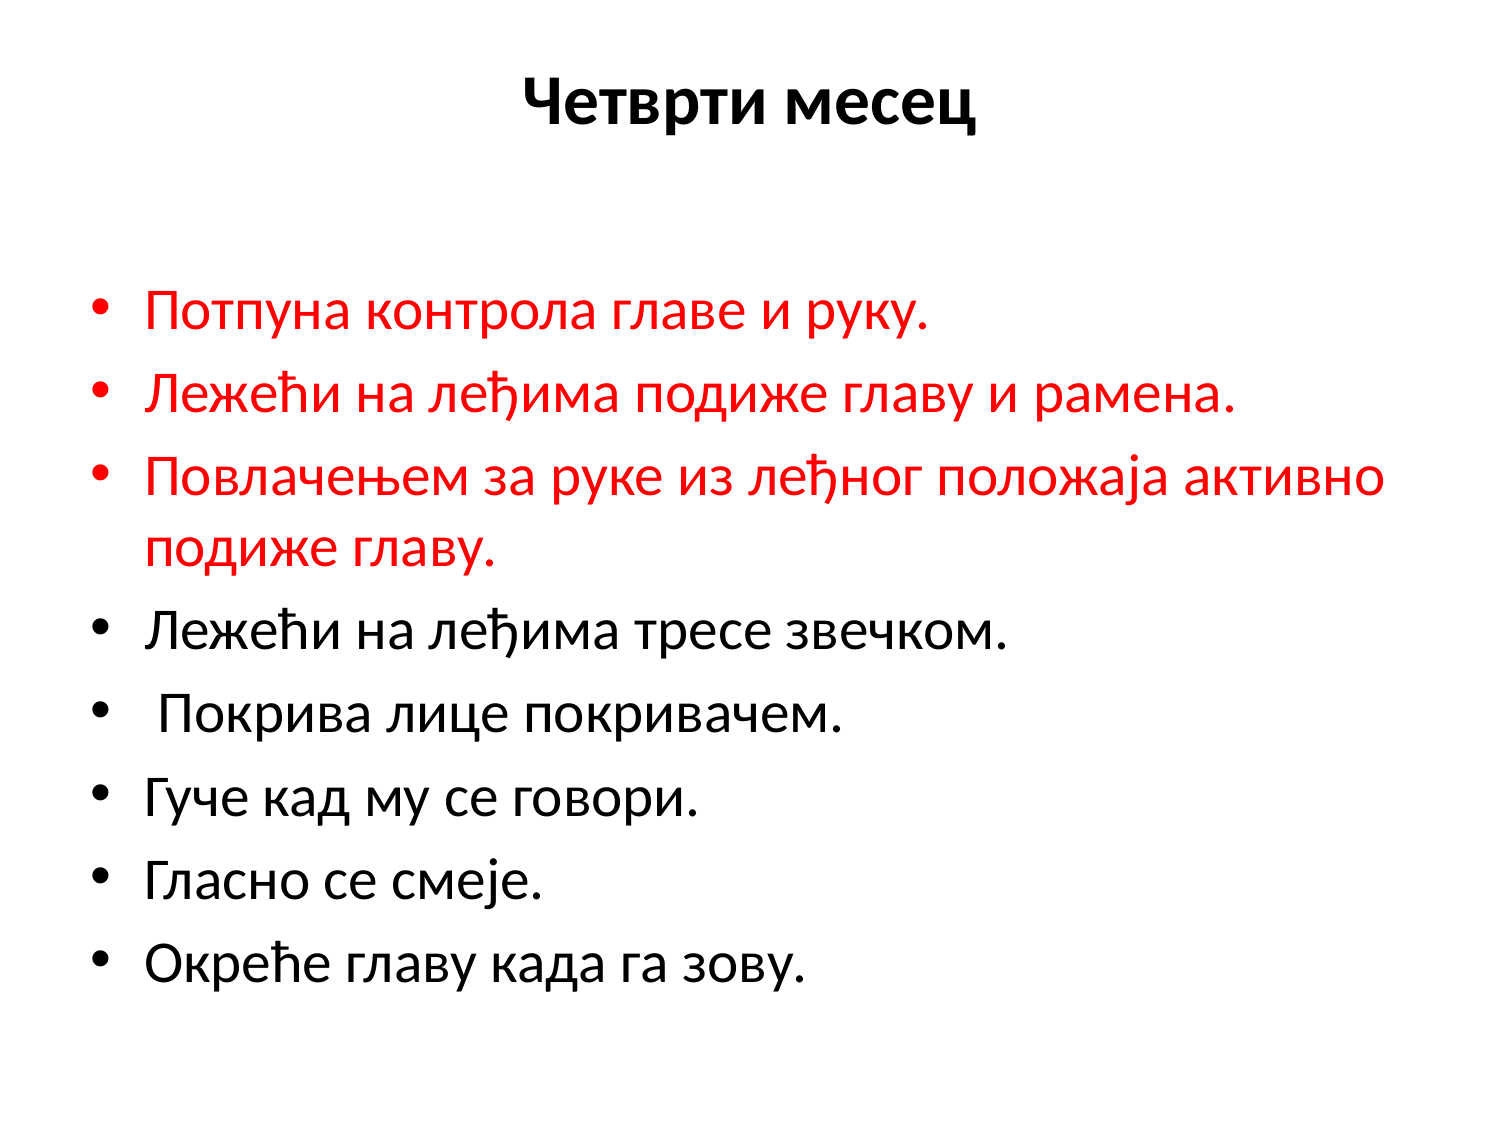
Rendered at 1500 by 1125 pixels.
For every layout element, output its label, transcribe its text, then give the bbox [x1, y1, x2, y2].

title Четврти месец [75, 45, 1425, 233]
list Потпуна контрола главе и руку. Лежећи на леђима подиже главу и рамена. Повлачењем за руке из леђног положаја активно подиже главу. Лежећи на леђима тресе звечком. Покрива лице покривачем. Гуче кад му се говори. Гласно се смеје. Окреће главу када га зову. [75, 262, 1425, 1005]
